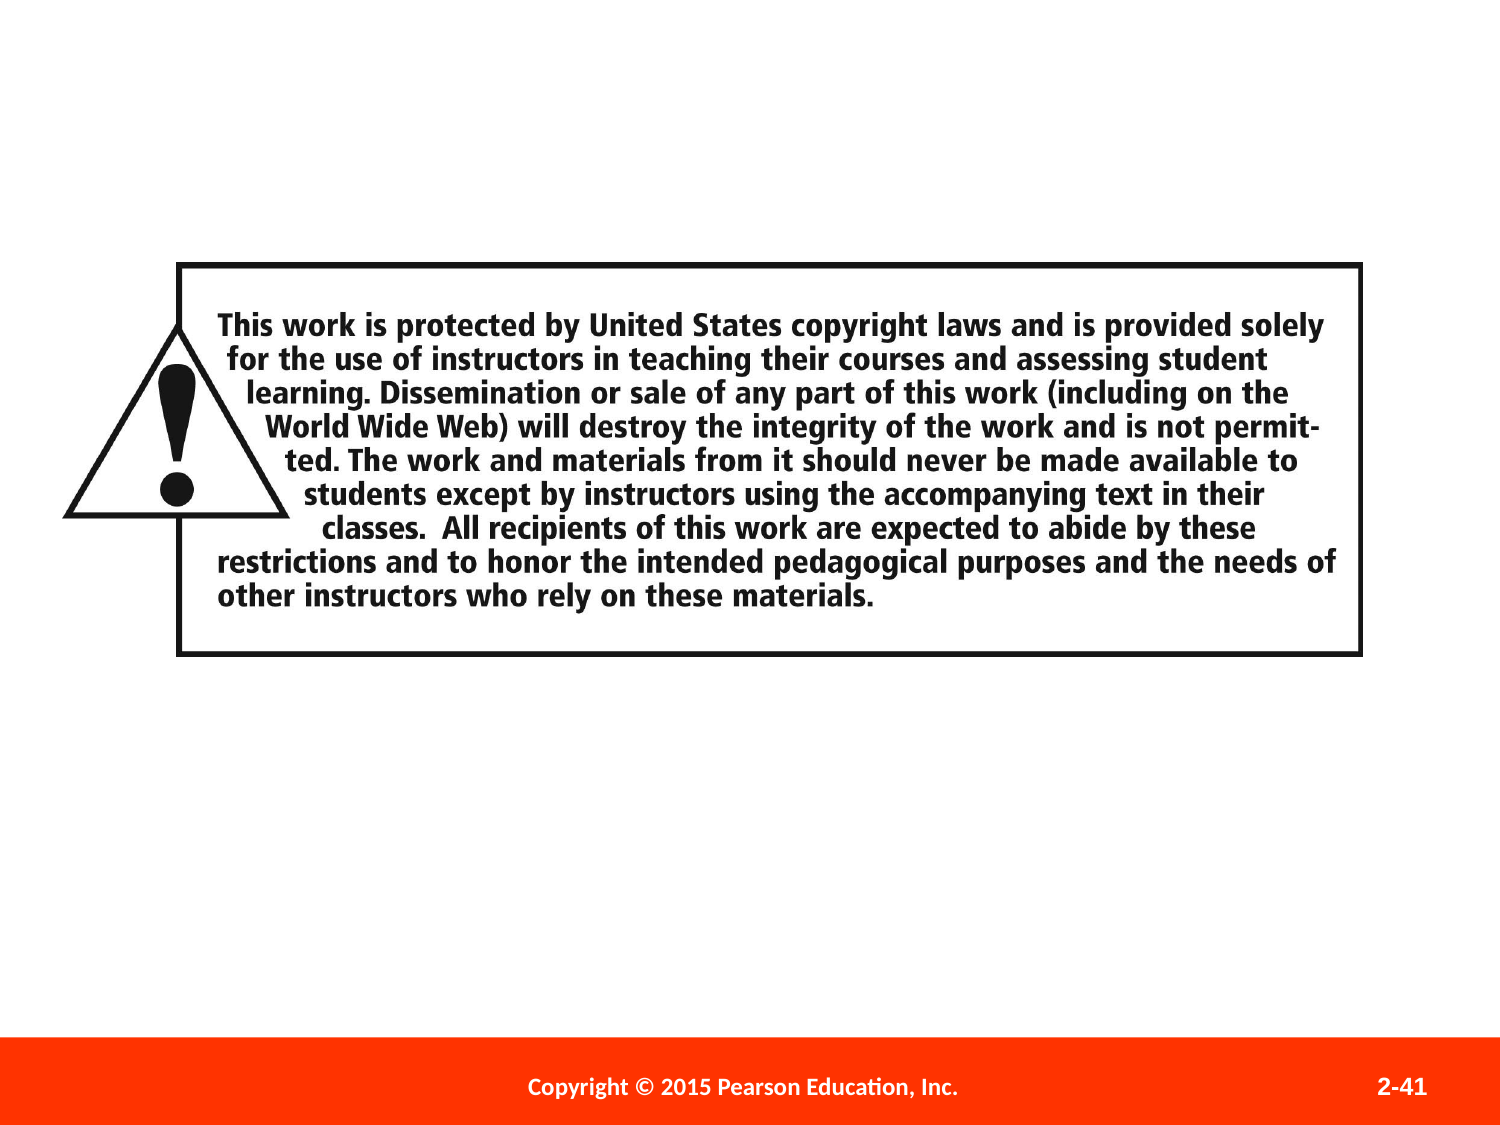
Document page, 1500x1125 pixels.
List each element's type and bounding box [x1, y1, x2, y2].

picture [62, 262, 1363, 657]
